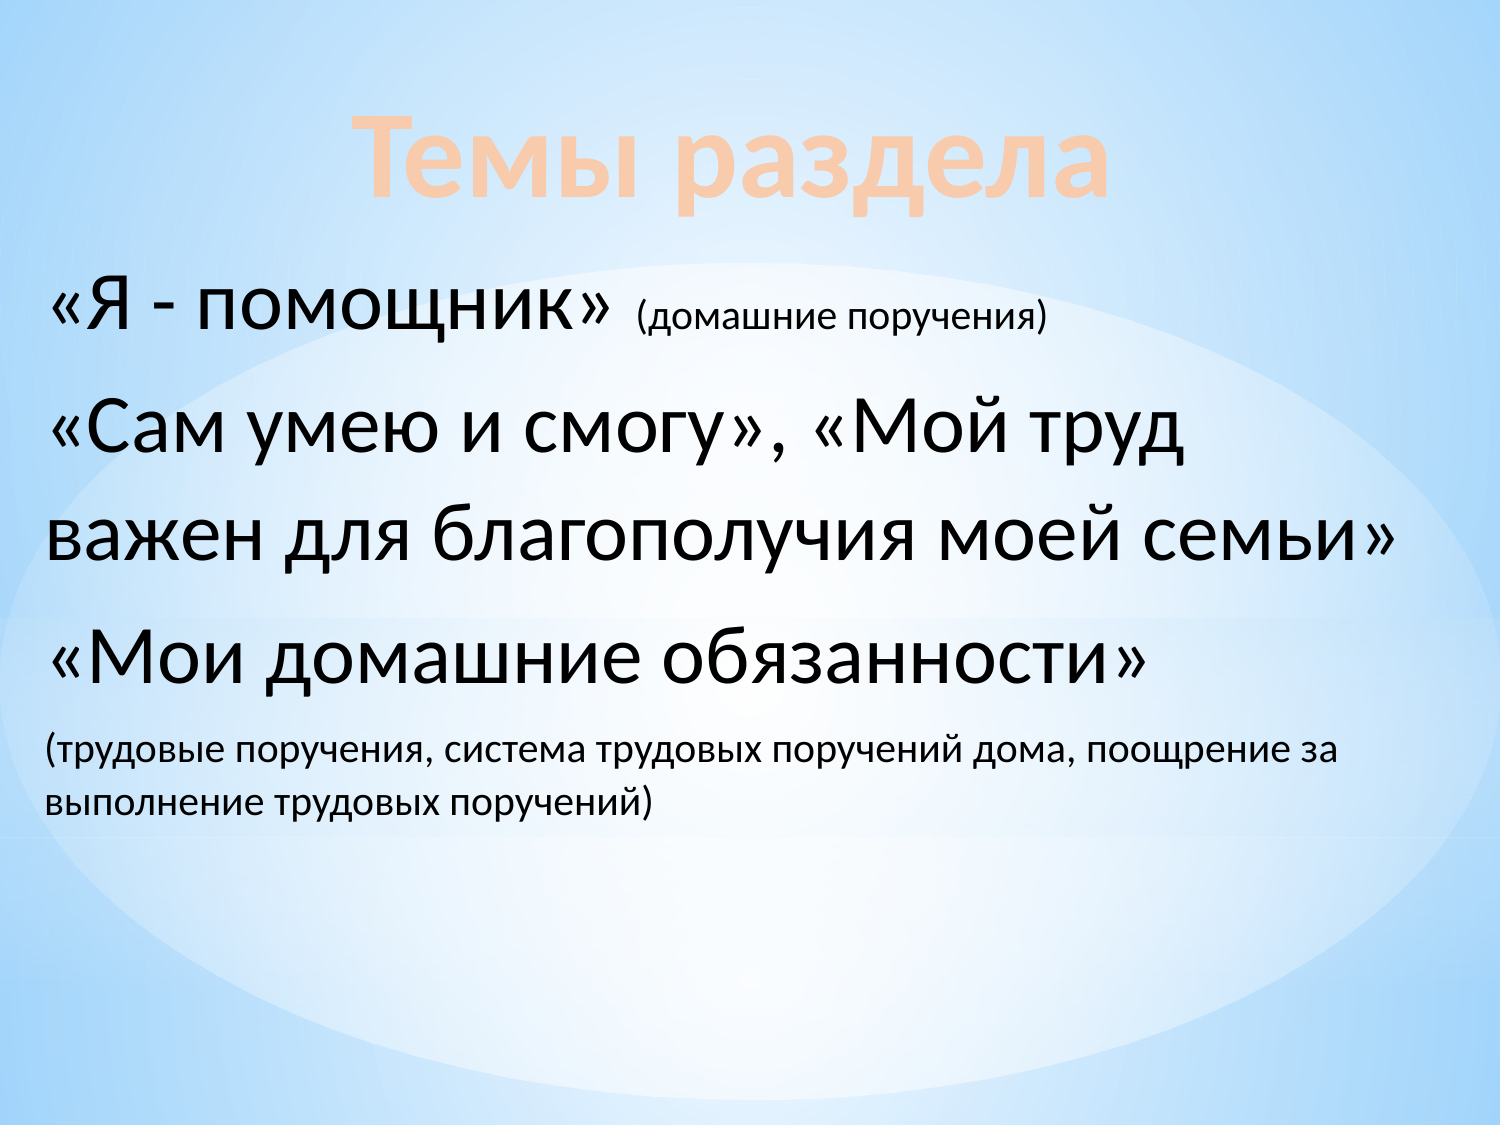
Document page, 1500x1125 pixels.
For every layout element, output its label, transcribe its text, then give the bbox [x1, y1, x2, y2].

text_box Темы раздела «Я - помощник» (домашние поручения) «Сам умею и смогу», «Мой труд важен для благополучия моей семьи» «Мои домашние обязанности» (трудовые поручения, система трудовых поручений дома, поощрение за выполнение трудовых поручений) [29, 54, 1436, 832]
